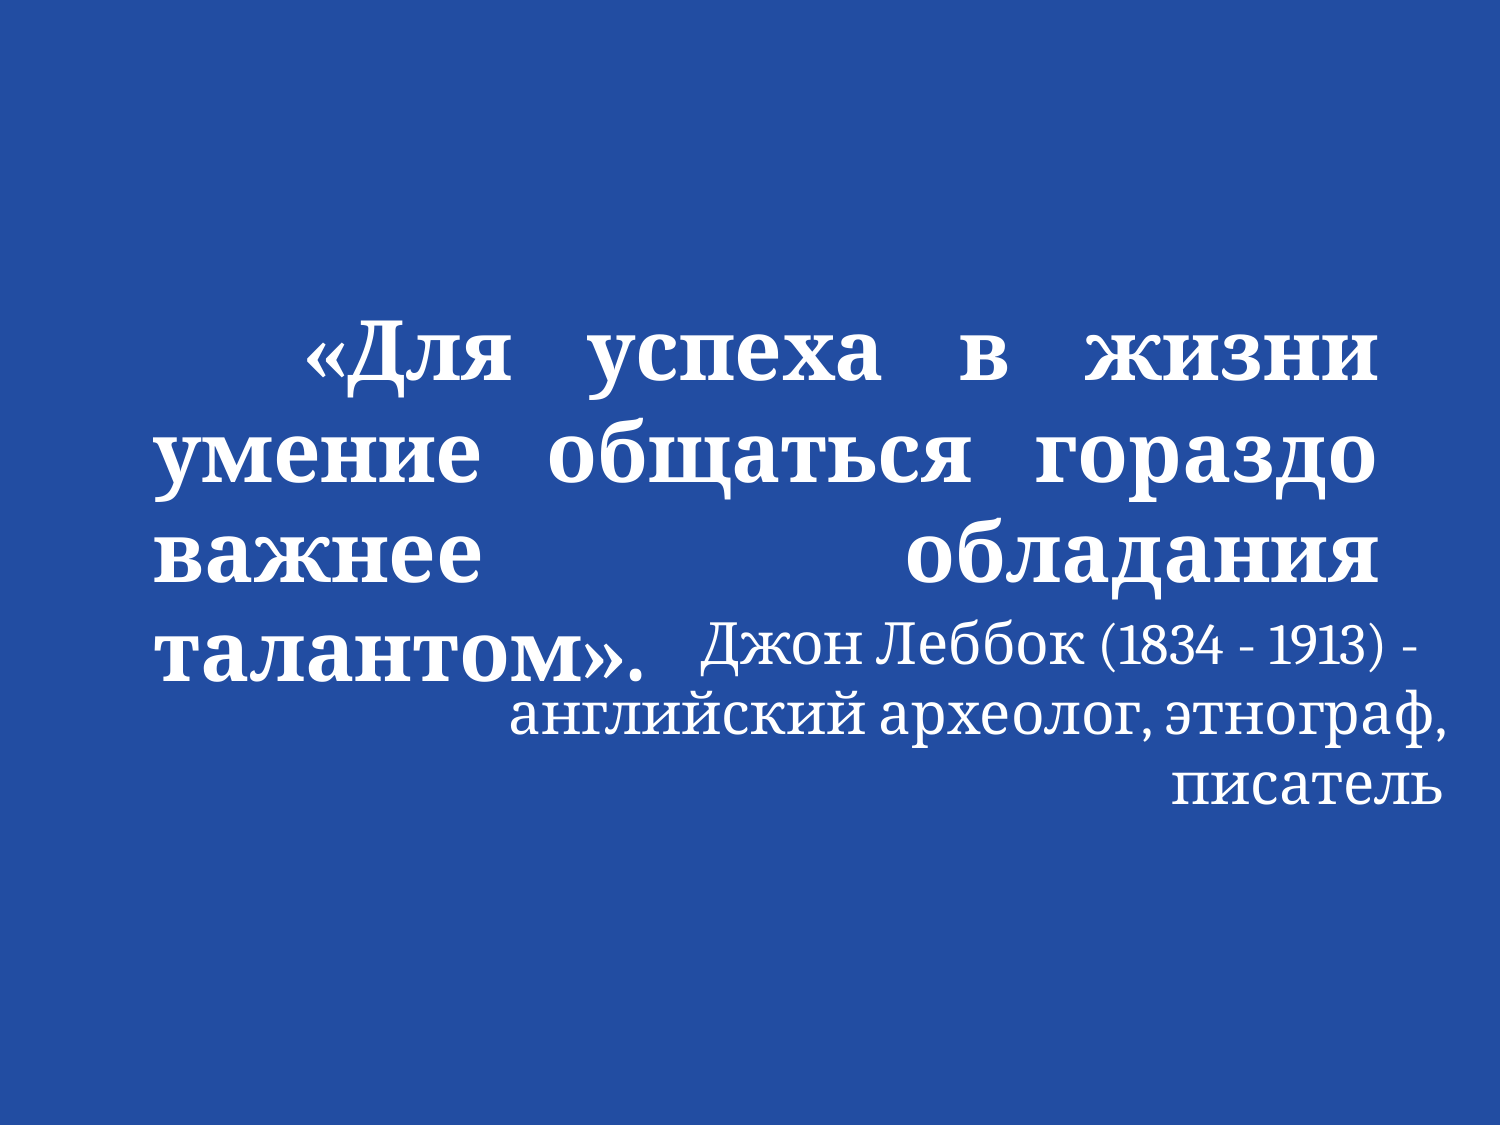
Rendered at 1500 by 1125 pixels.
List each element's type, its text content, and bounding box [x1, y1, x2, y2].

list «Для успеха в жизни умение общаться гораздо важнее обладания талантом». [81, 280, 1395, 671]
text_box Джон Леббок (1834 - 1913) - английский археолог, этнограф, писатель [210, 599, 1461, 894]
